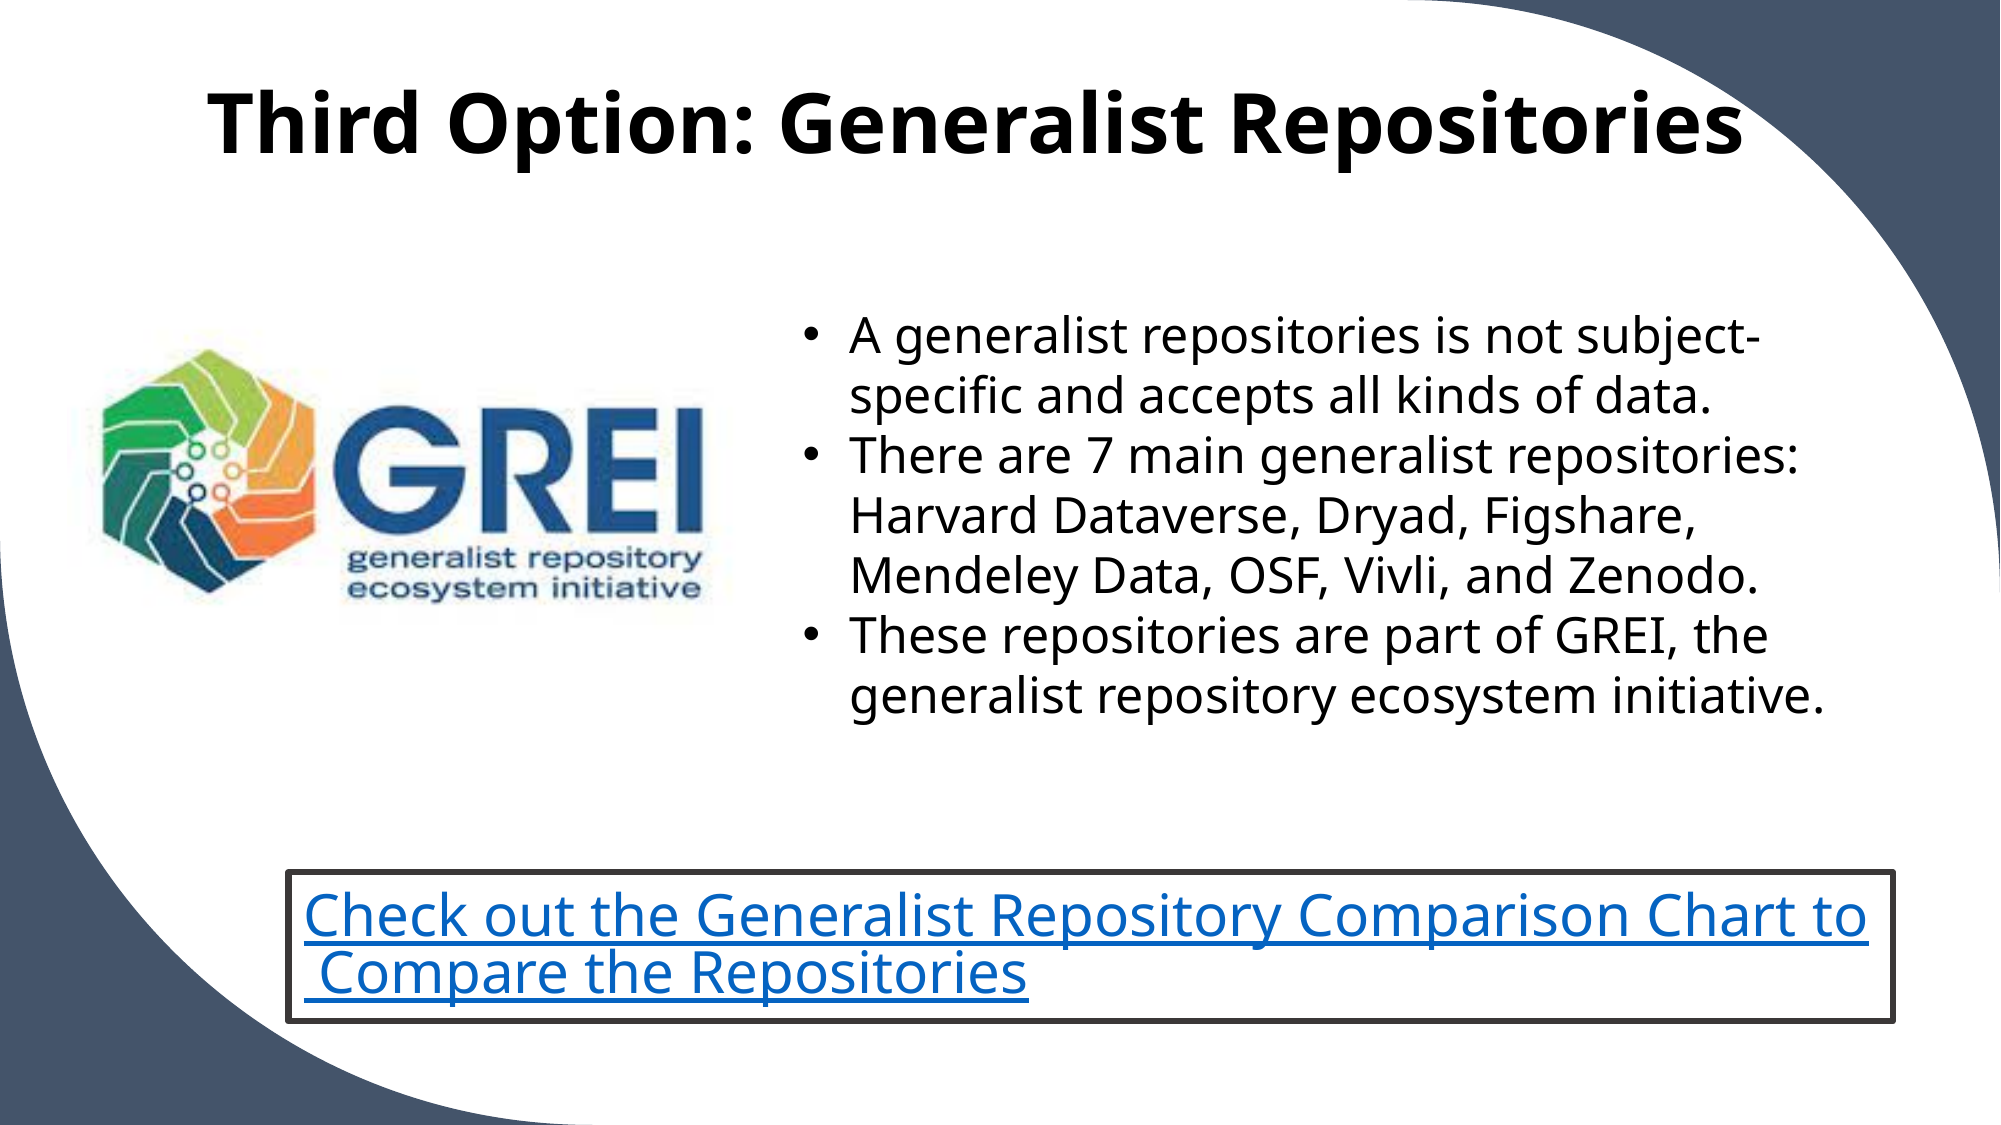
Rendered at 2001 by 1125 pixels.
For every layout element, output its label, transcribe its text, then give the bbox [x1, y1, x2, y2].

text_box A generalist repositories is not subject-specific and accepts all kinds of data. There are 7 main generalist repositories: Harvard Dataverse, Dryad, Figshare, Mendeley Data, OSF, Vivli, and Zenodo. These repositories are part of GREI, the generalist repository ecosystem initiative. [787, 296, 1911, 731]
picture [67, 252, 740, 701]
list Check out the Generalist Repository Comparison Chart to Compare the Repositories [288, 872, 1893, 1022]
title Third Option: Generalist Repositories [191, 62, 1796, 266]
